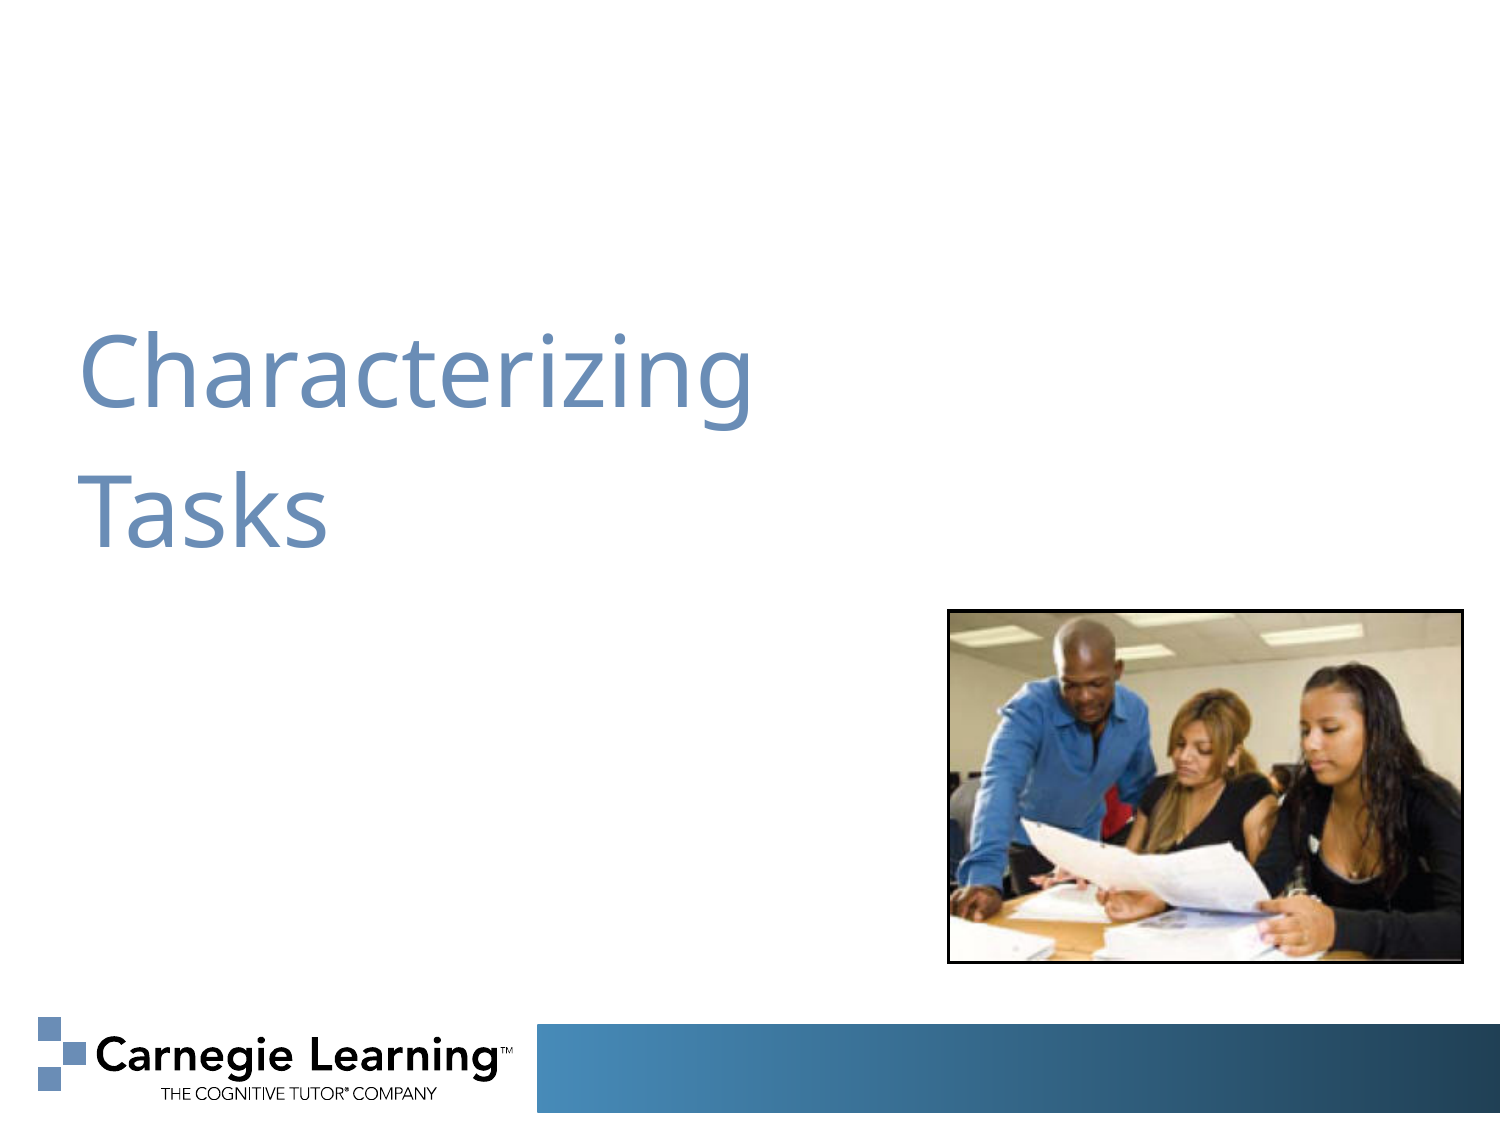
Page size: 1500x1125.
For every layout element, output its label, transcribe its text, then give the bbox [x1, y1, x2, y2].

picture [949, 612, 1462, 962]
list Characterizing Tasks [62, 299, 1438, 751]
